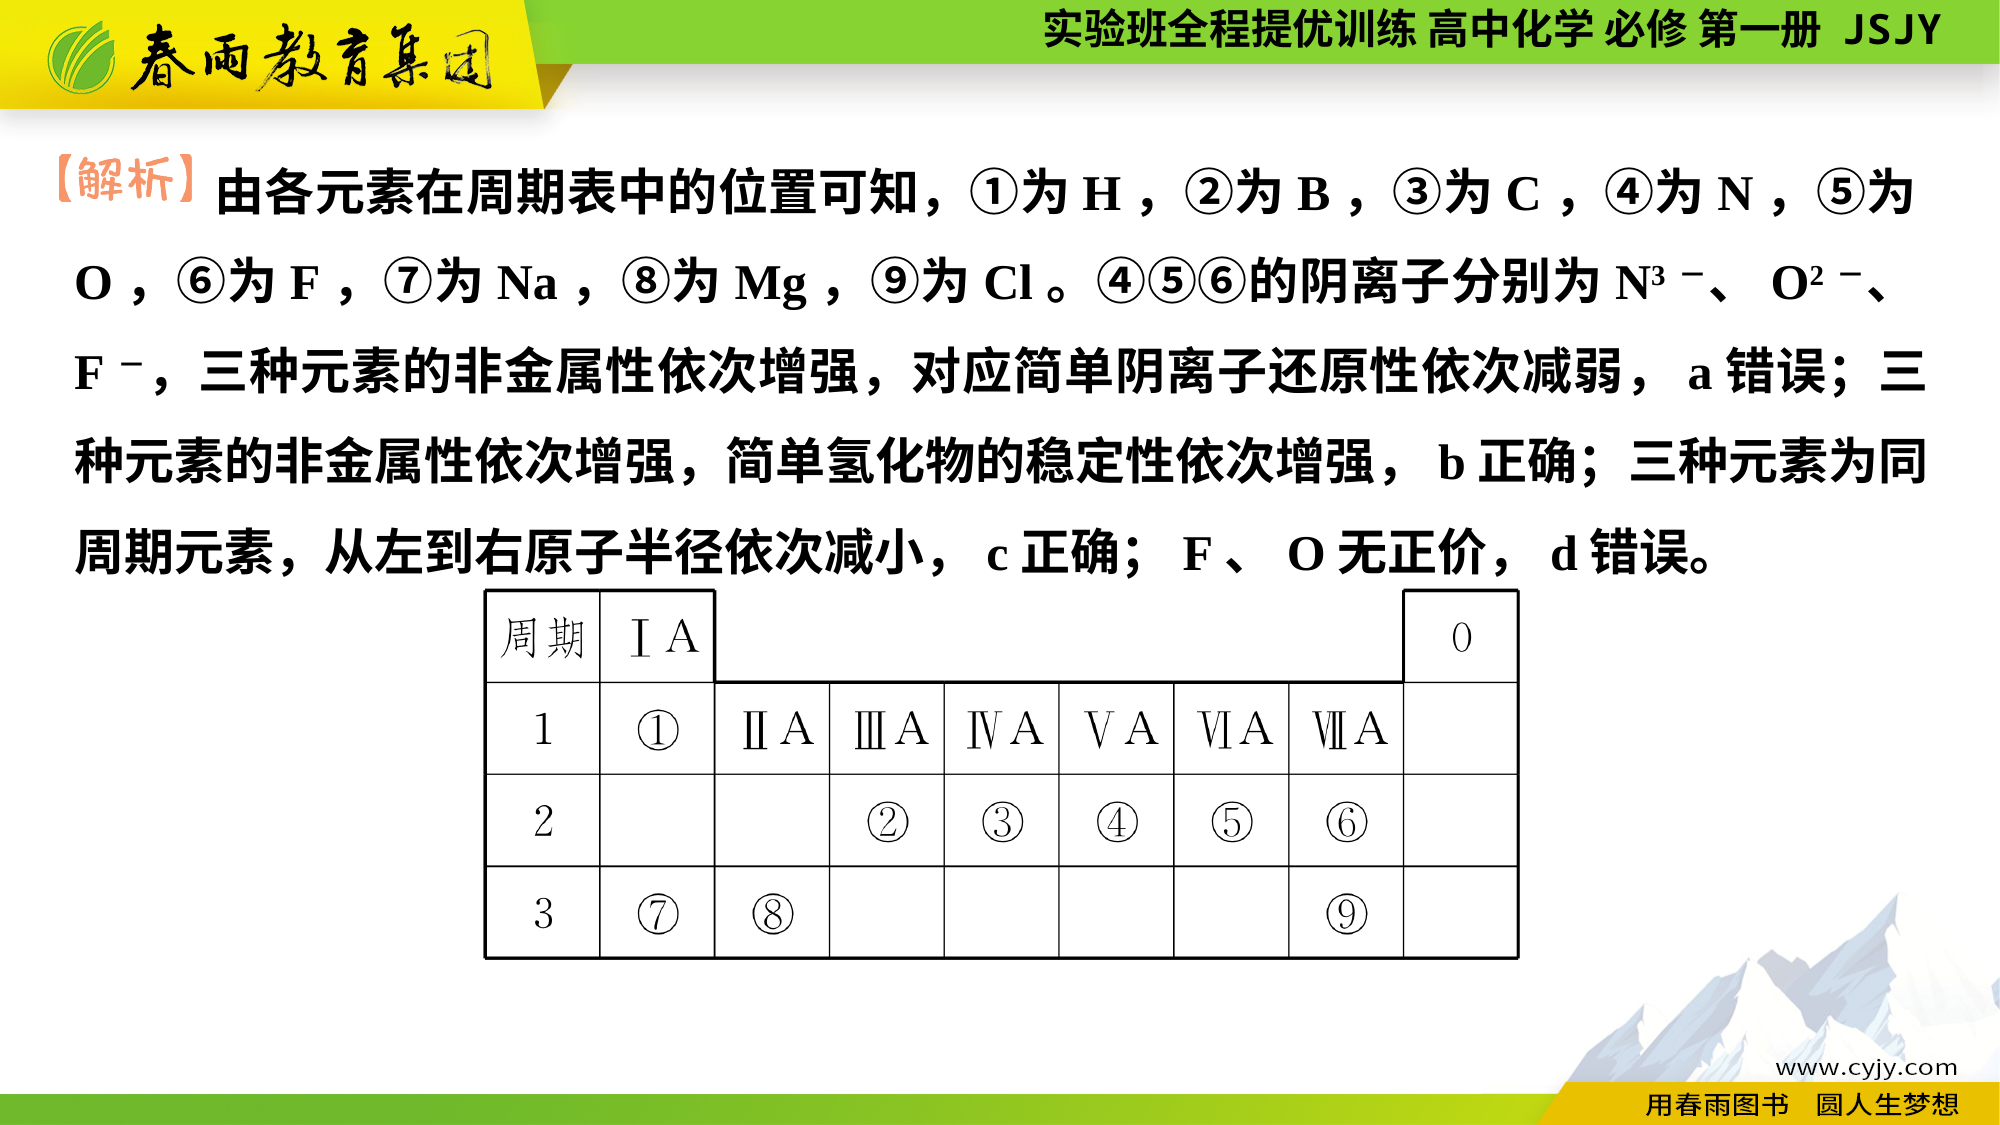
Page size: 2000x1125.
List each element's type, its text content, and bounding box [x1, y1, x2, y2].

list 由各元素在周期表中的位置可知，①为H，②为B，③为C，④为N，⑤为O，⑥为F，⑦为Na，⑧为Mg，⑨为Cl。④⑤⑥的阴离子分别为N3－、O2－、F－，三种元素的非金属性依次增强，对应简单阴离子还原性依次减弱，a错误；三种元素的非金属性依次增强，简单氢化物的稳定性依次增强，b正确；三种元素为同周期元素，从左到右原子半径依次减小，c正确；F、O无正价，d错误。 [59, 122, 1944, 581]
picture [0, 0, 2000, 1125]
